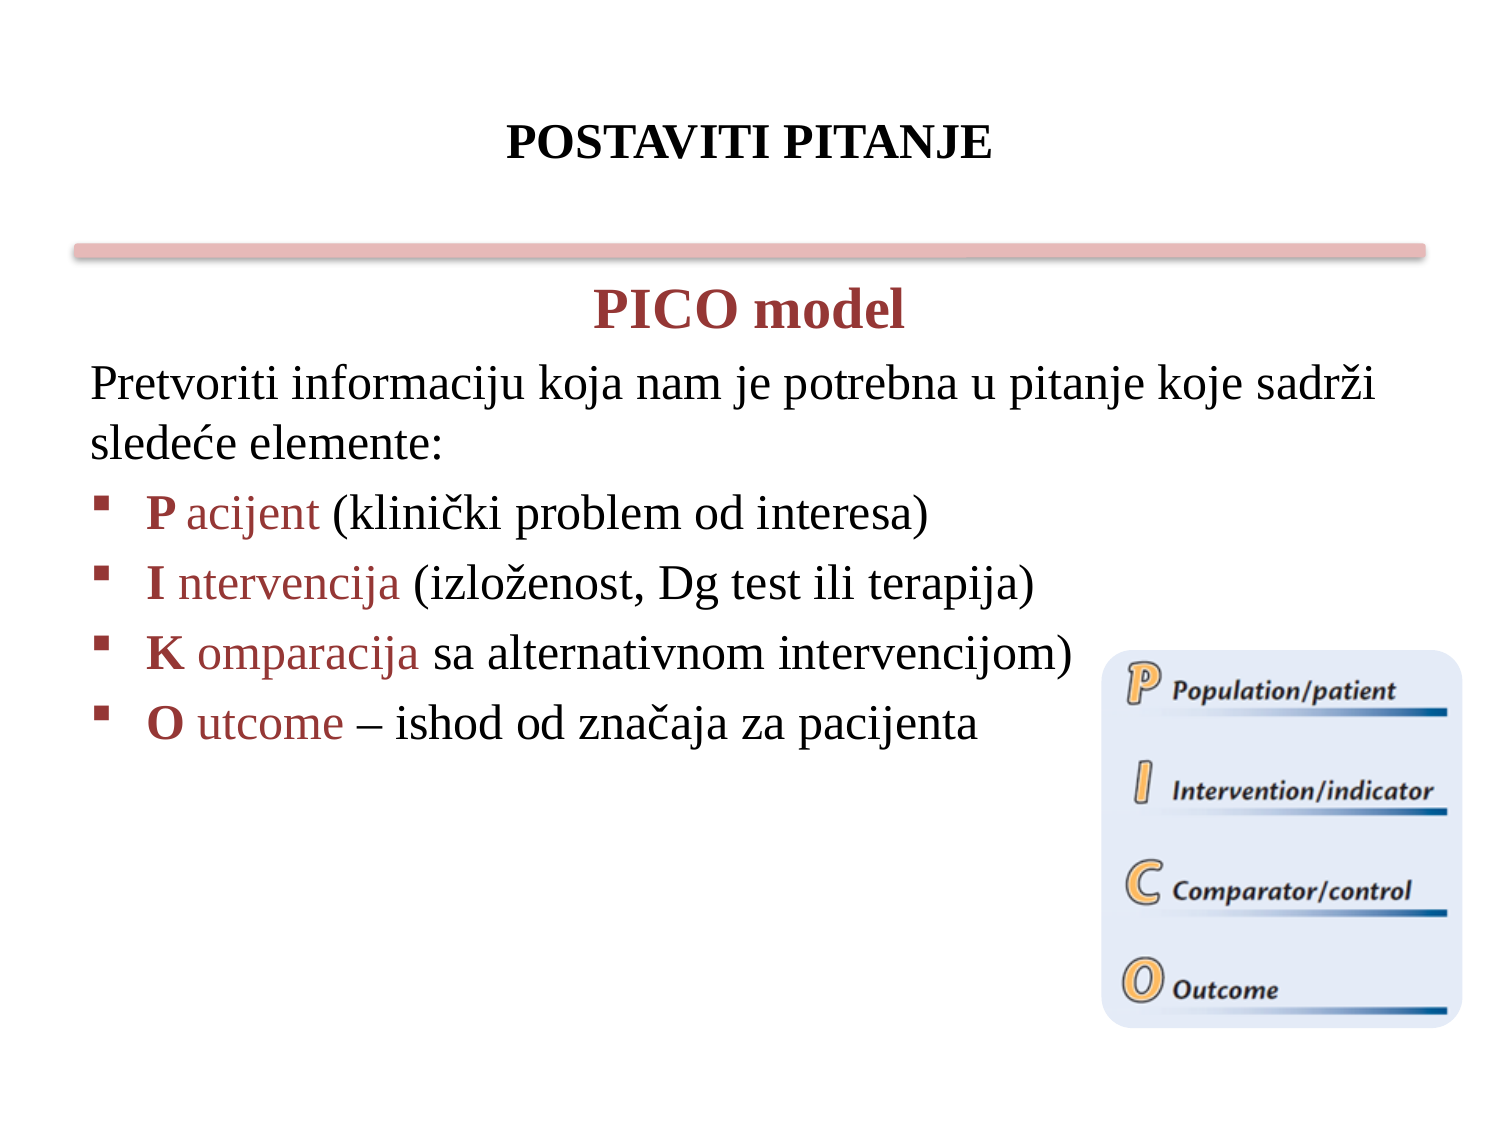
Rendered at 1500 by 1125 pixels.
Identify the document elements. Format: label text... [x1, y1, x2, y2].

picture [1101, 649, 1463, 1029]
text_box [74, 243, 1426, 258]
title POSTAVITI PITANJE [75, 45, 1425, 233]
list PICO model Pretvoriti informaciju koja nam je potrebna u pitanje koje sadrži sledeće elemente: P acijent (klinički problem od interesa) I ntervencija (izloženost, Dg test ili terapija) K omparacija sa alternativnom intervencijom) O utcome – ishod od značaja za pacijenta [75, 264, 1425, 1005]
